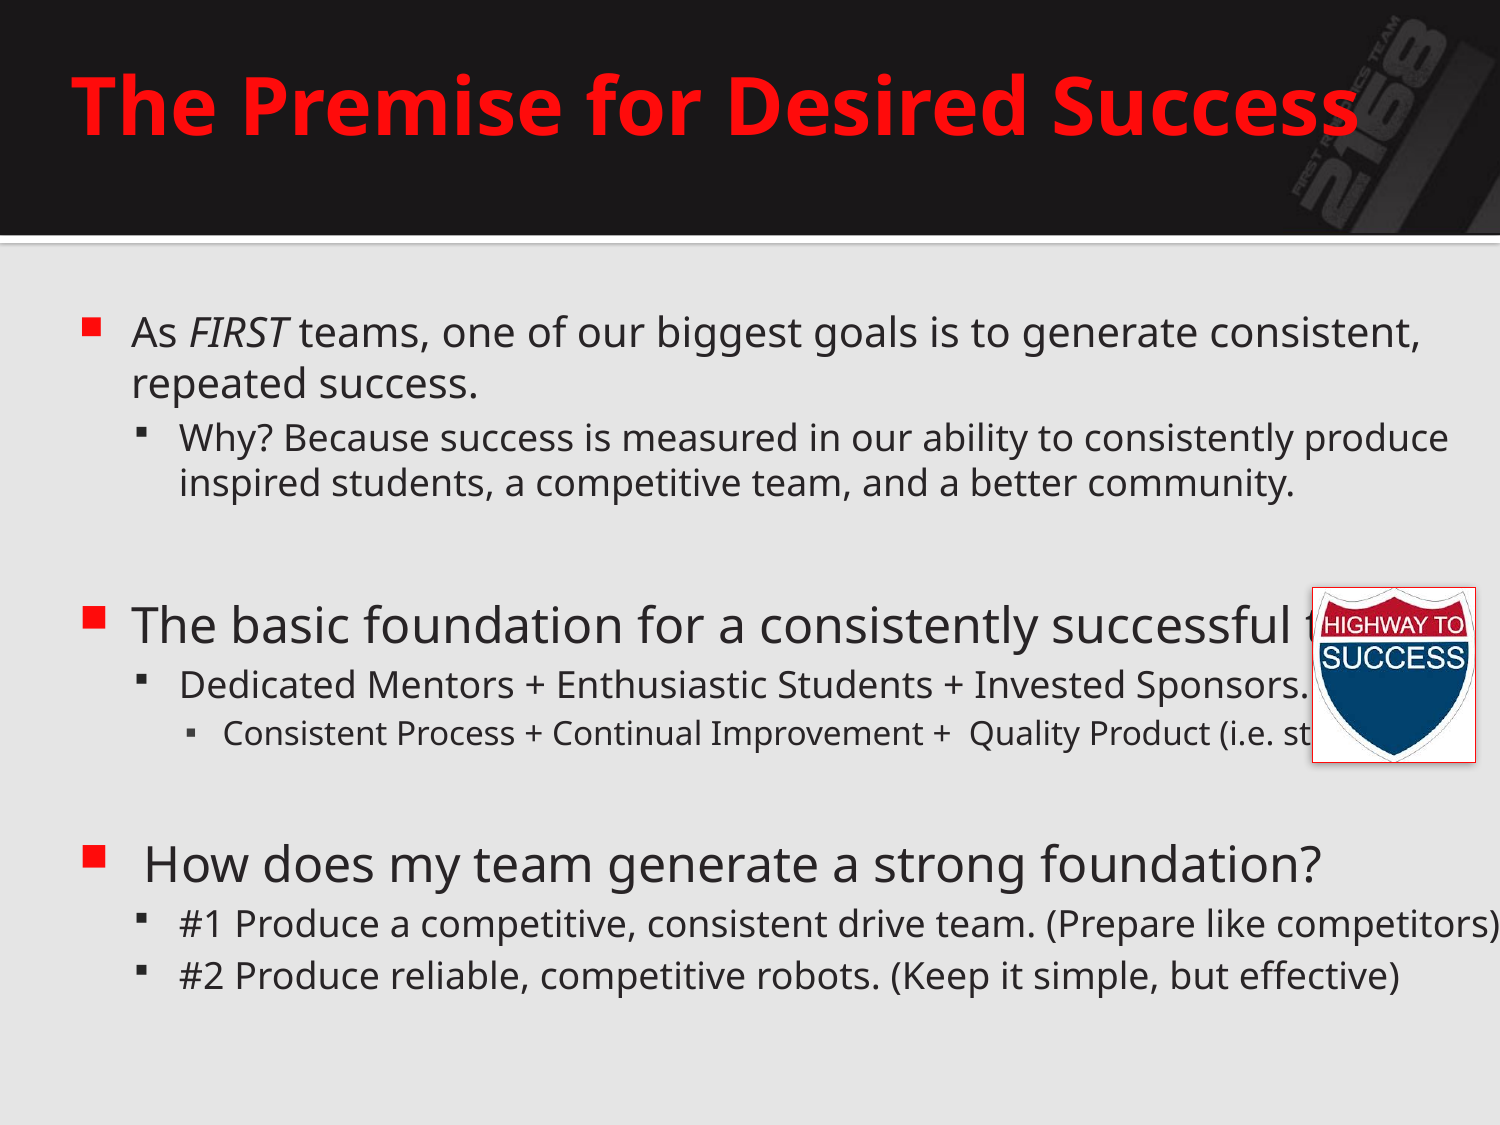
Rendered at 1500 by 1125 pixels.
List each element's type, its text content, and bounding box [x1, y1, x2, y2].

picture [1312, 587, 1475, 763]
list As FIRST teams, one of our biggest goals is to generate consistent, repeated success. Why? Because success is measured in our ability to consistently produce inspired students, a competitive team, and a better community. The basic foundation for a consistently successful team. Dedicated Mentors + Enthusiastic Students + Invested Sponsors. Consistent Process + Continual Improvement + Quality Product (i.e. students) How does my team generate a strong foundation? #1 Produce a competitive, consistent drive team. (Prepare like competitors). #2 Produce reliable, competitive robots. (Keep it simple, but effective) [50, 291, 1500, 1125]
title The Premise for Desired Success [36, 0, 1387, 206]
picture [1283, 8, 1500, 233]
